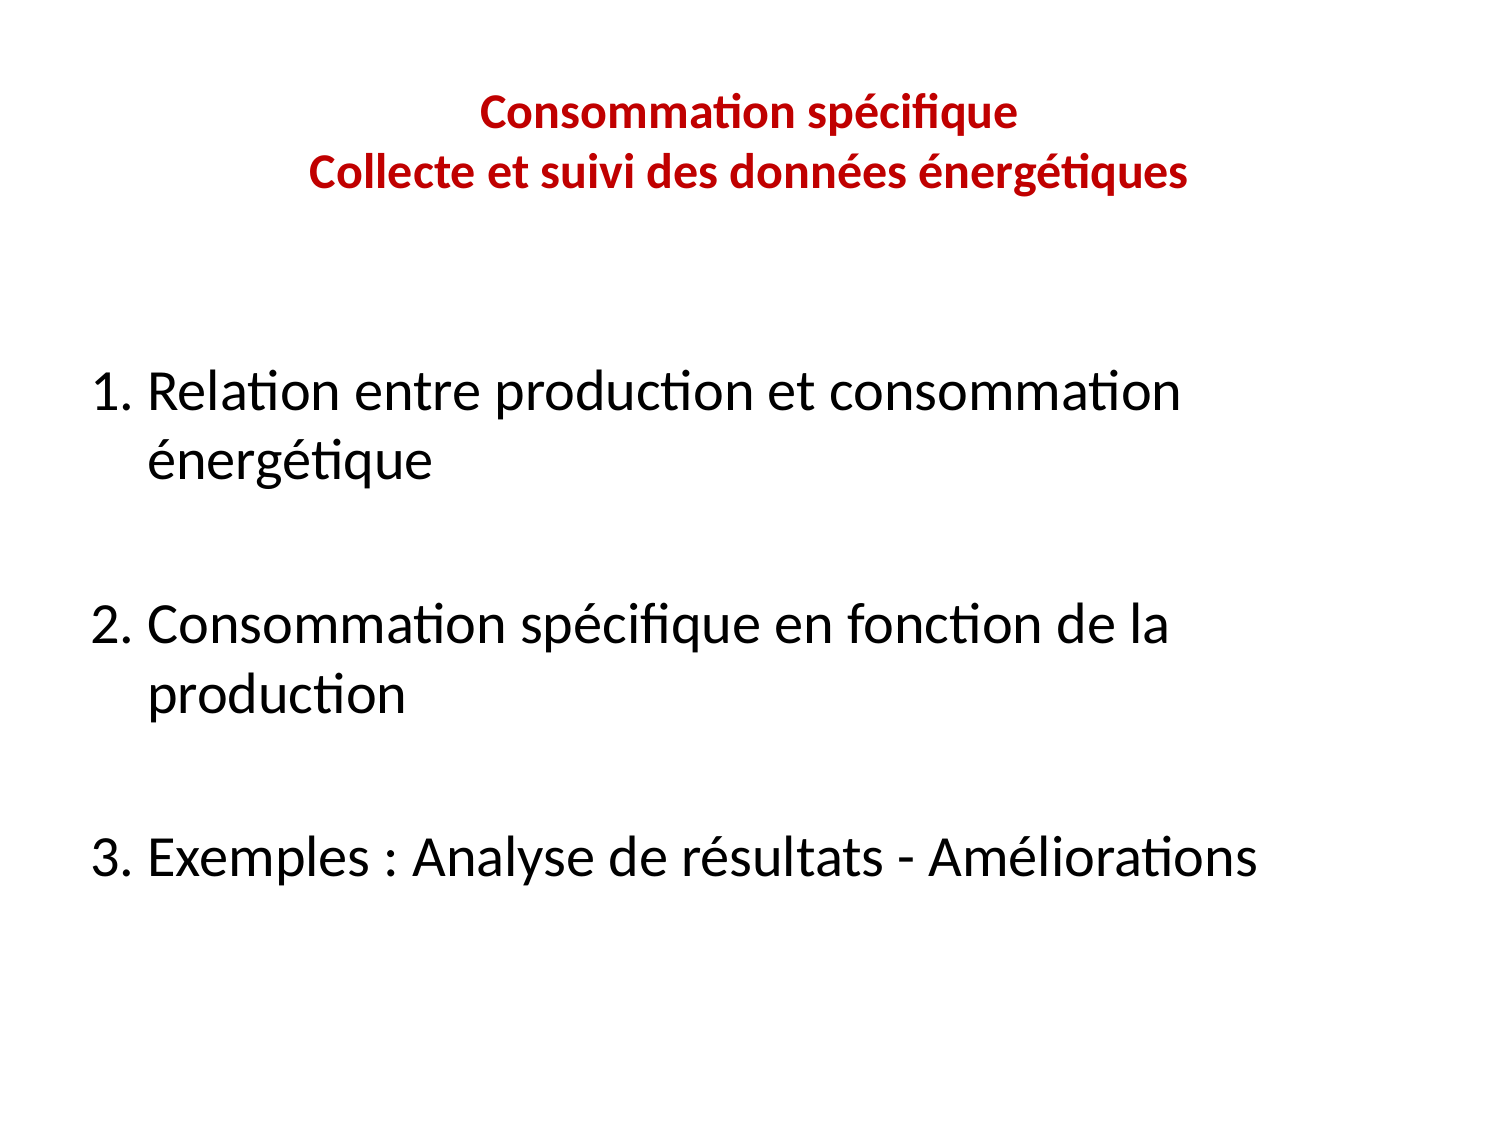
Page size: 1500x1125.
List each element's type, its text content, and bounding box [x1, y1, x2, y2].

title Consommation spécifique Collecte et suivi des données énergétiques [75, 45, 1425, 233]
list Relation entre production et consommation énergétique 2. Consommation spécifique en fonction de la production 3. Exemples : Analyse de résultats - Améliorations [75, 262, 1425, 1005]
